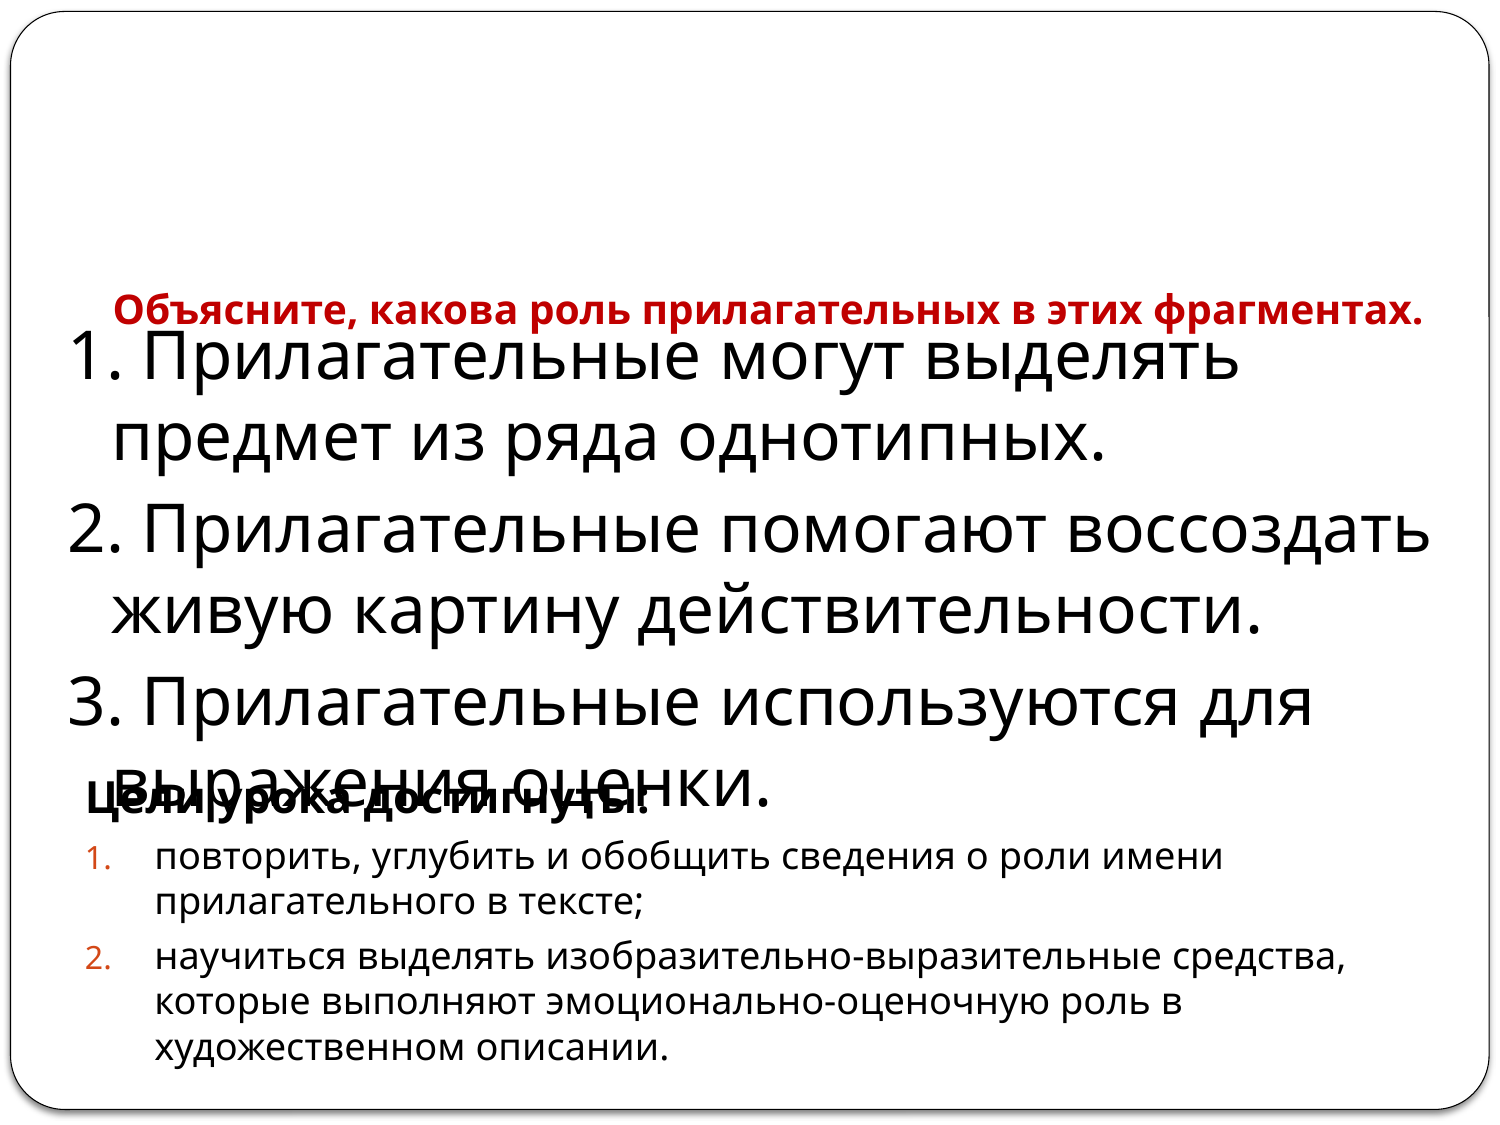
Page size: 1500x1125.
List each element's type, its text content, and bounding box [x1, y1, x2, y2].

list Цели урока достигнуты: повторить, углубить и обобщить сведения о роли имени прилагательного в тексте; научиться выделять изобразительно-выразительные средства, которые выполняют эмоционально-оценочную роль в художественном описании. [70, 761, 1465, 1079]
title Объясните, какова роль прилагательных в этих фрагментах. [93, 257, 1444, 304]
list 1. Прилагательные могут выделять предмет из ряда однотипных. 2. Прилагательные помогают воссоздать живую картину действительности. 3. Прилагательные используются для выражения оценки. [53, 304, 1460, 844]
